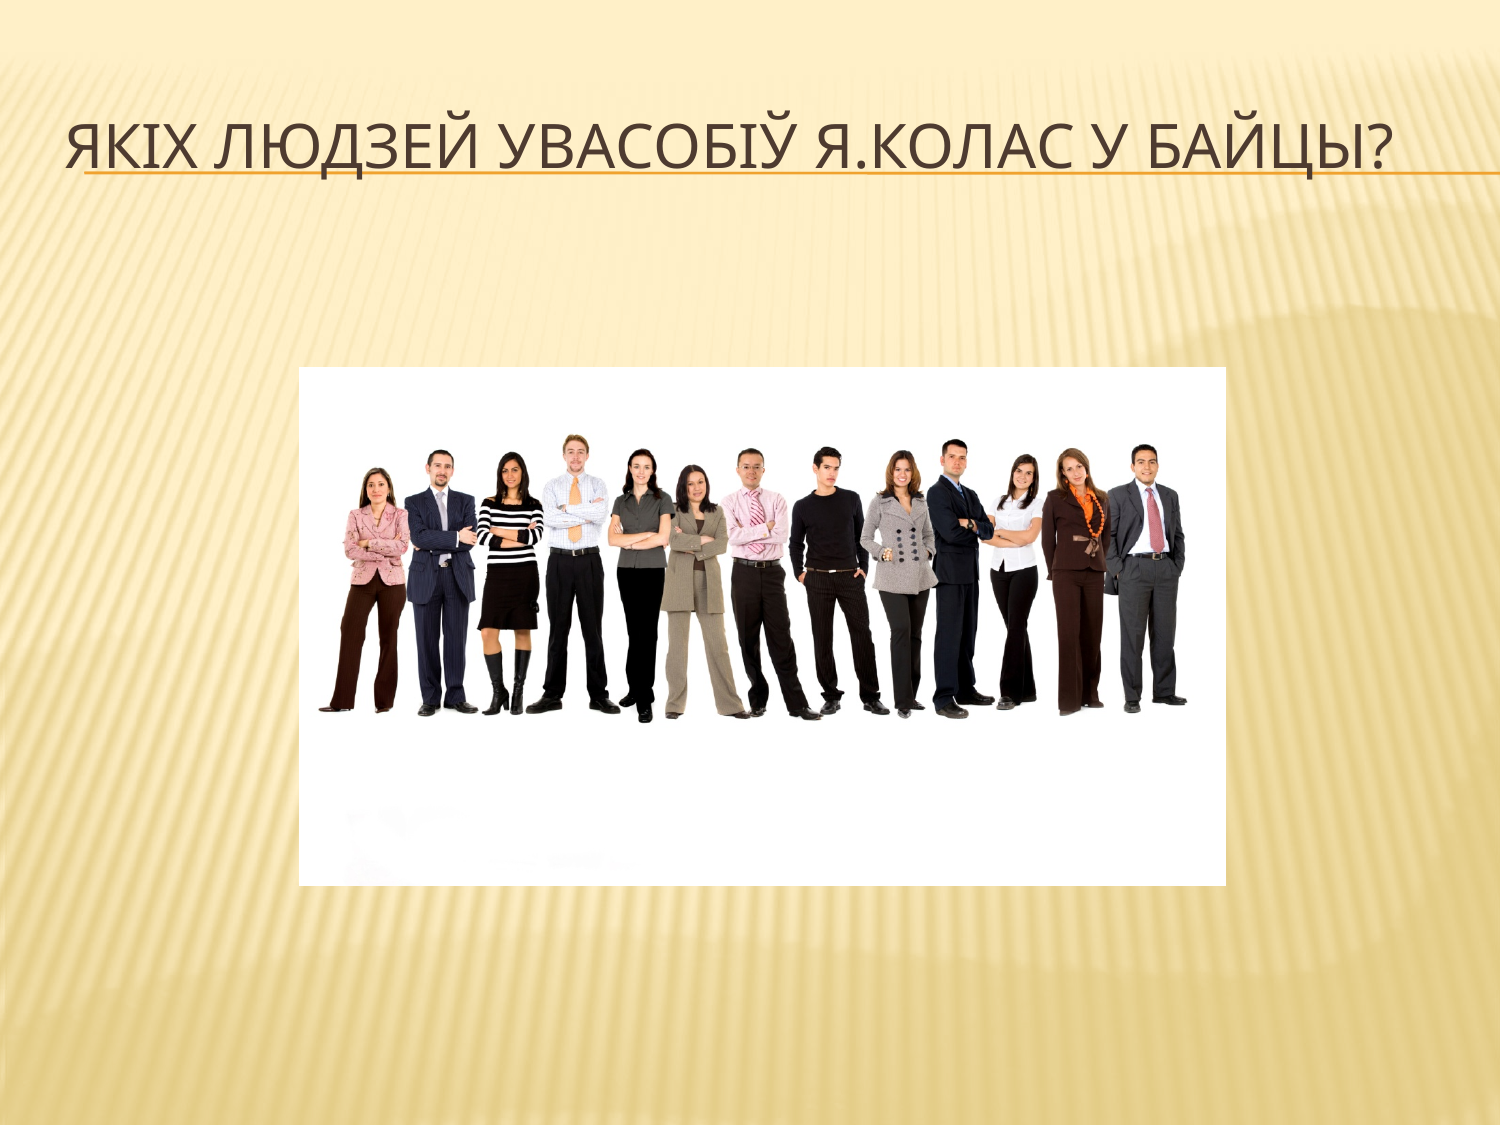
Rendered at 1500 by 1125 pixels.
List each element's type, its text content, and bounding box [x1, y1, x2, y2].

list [298, 366, 1227, 886]
title Якіх людзей увасобіў Я.Колас у байцы? [50, 75, 1475, 213]
